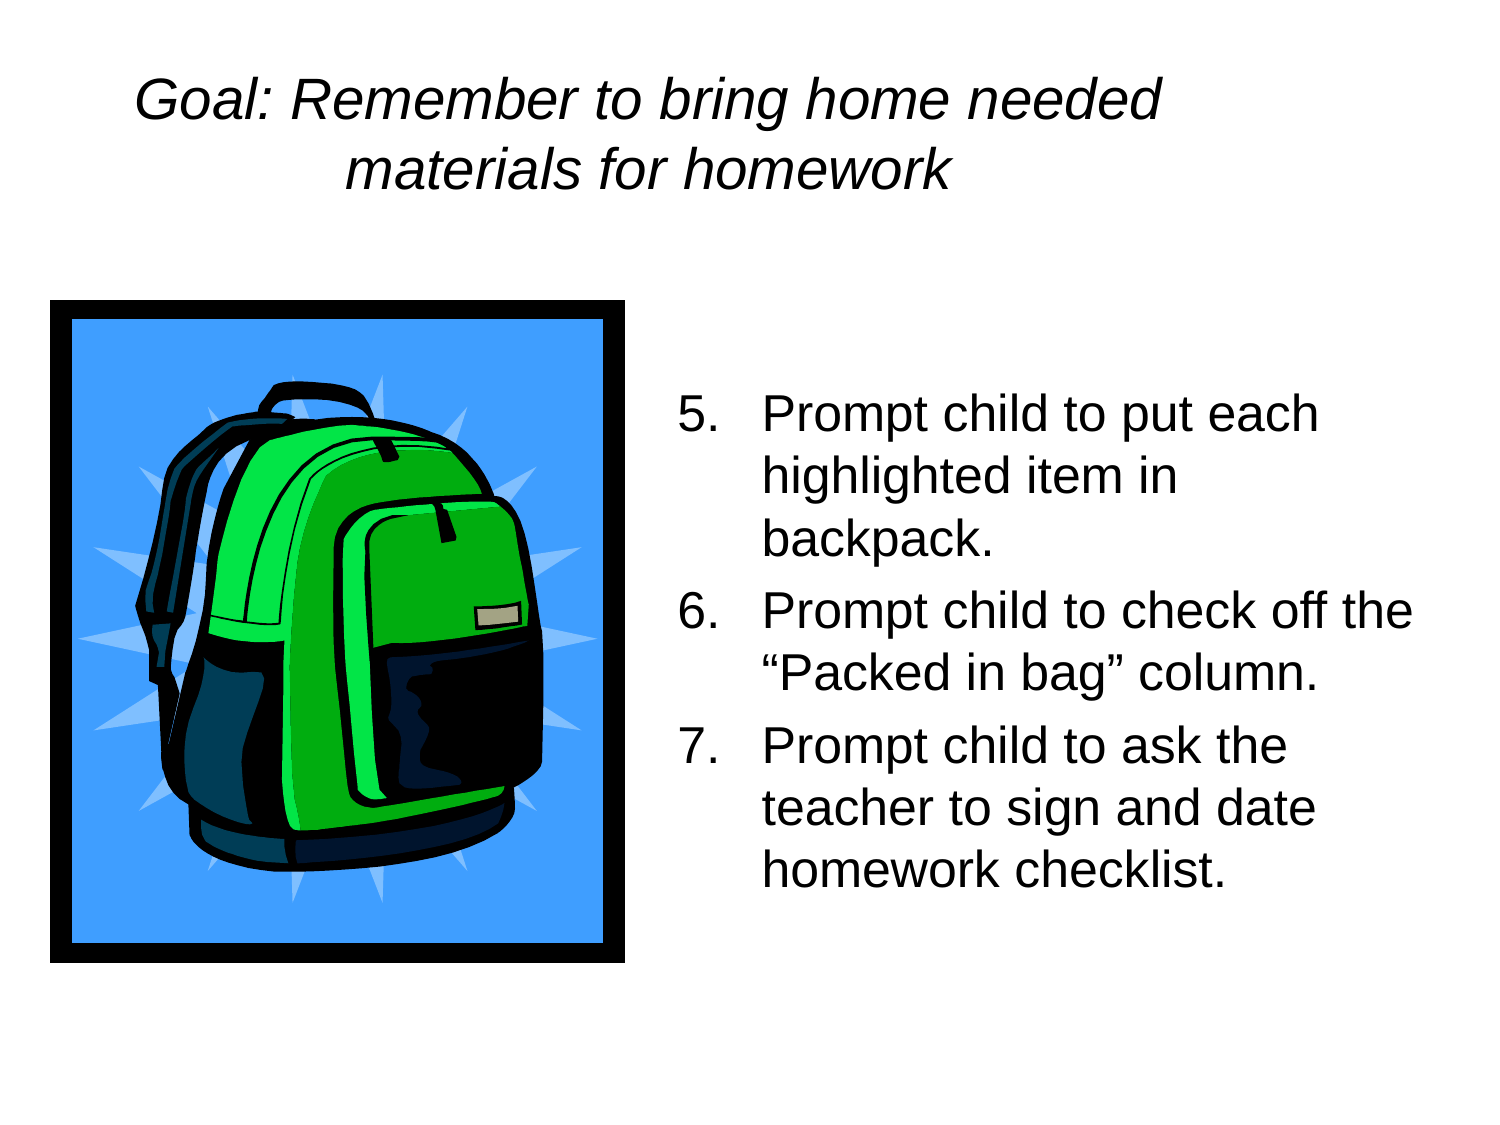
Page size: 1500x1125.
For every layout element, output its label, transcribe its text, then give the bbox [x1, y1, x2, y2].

list Prompt child to put each highlighted item in backpack. Prompt child to check off the “Packed in bag” column. Prompt child to ask the teacher to sign and date homework checklist. [662, 299, 1431, 963]
picture [49, 299, 626, 963]
title Goal: Remember to bring home needed materials for homework [35, 37, 1263, 225]
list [42, 284, 638, 978]
